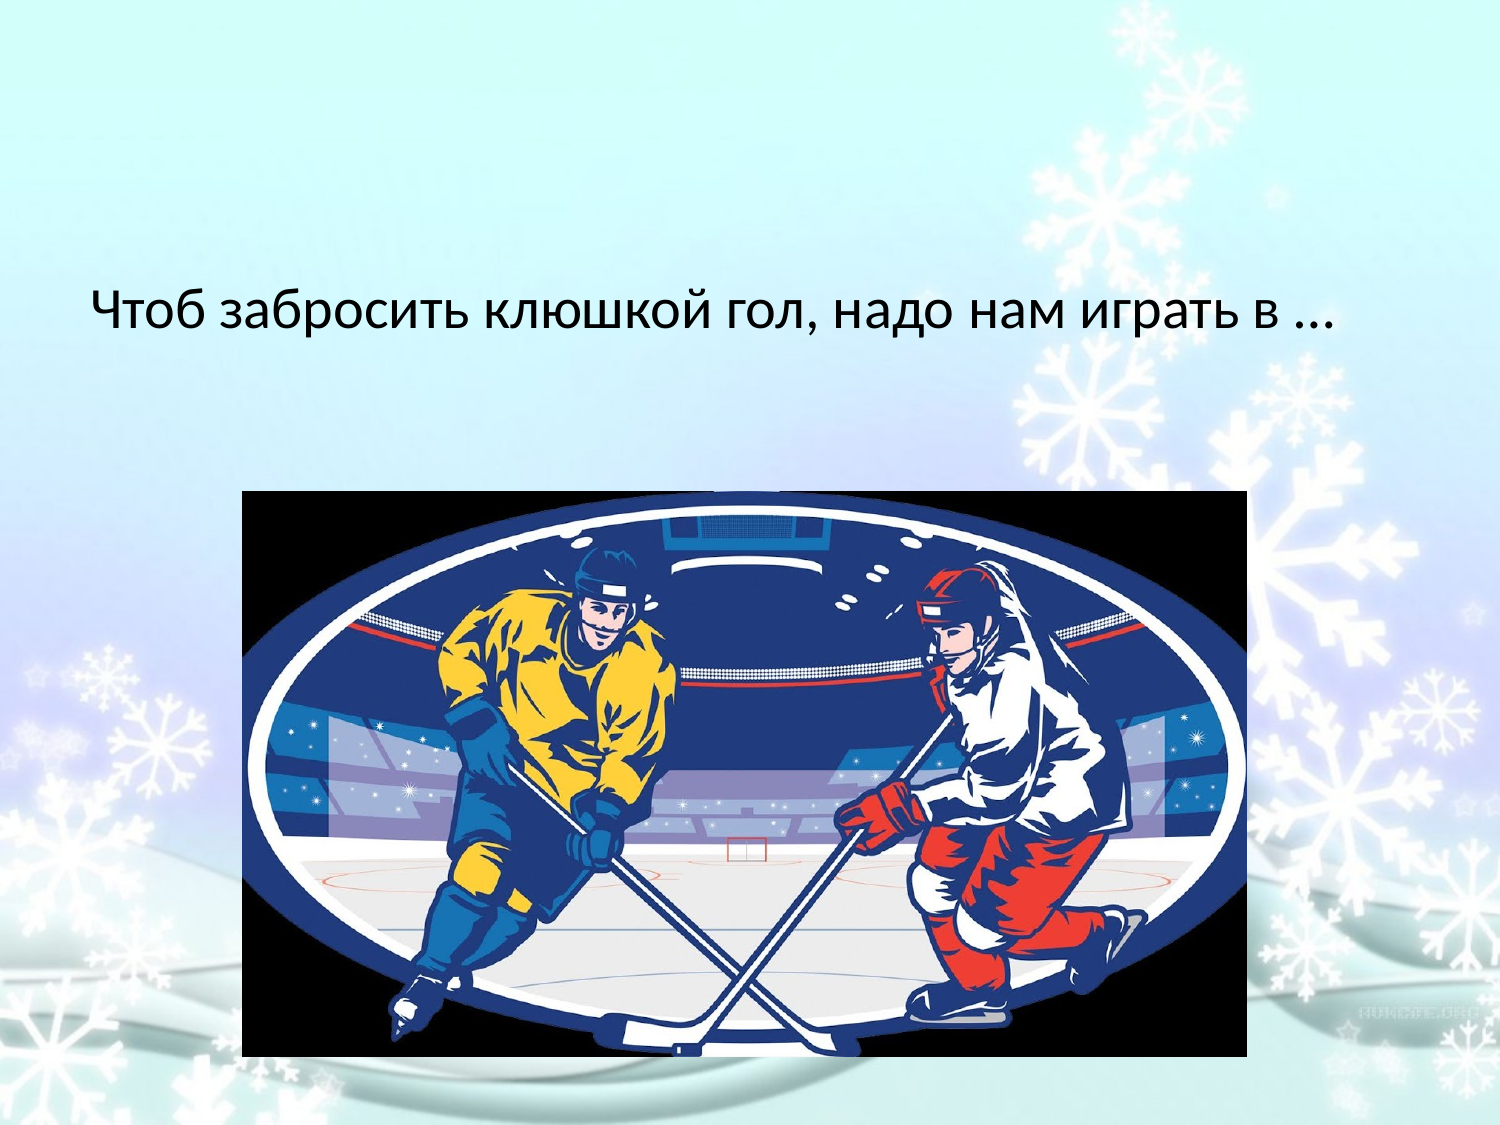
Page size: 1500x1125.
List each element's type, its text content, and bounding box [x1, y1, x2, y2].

list Чтоб забросить клюшкой гол, надо нам играть в … [75, 262, 1459, 445]
picture [0, 0, 1500, 1125]
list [241, 491, 1247, 1057]
